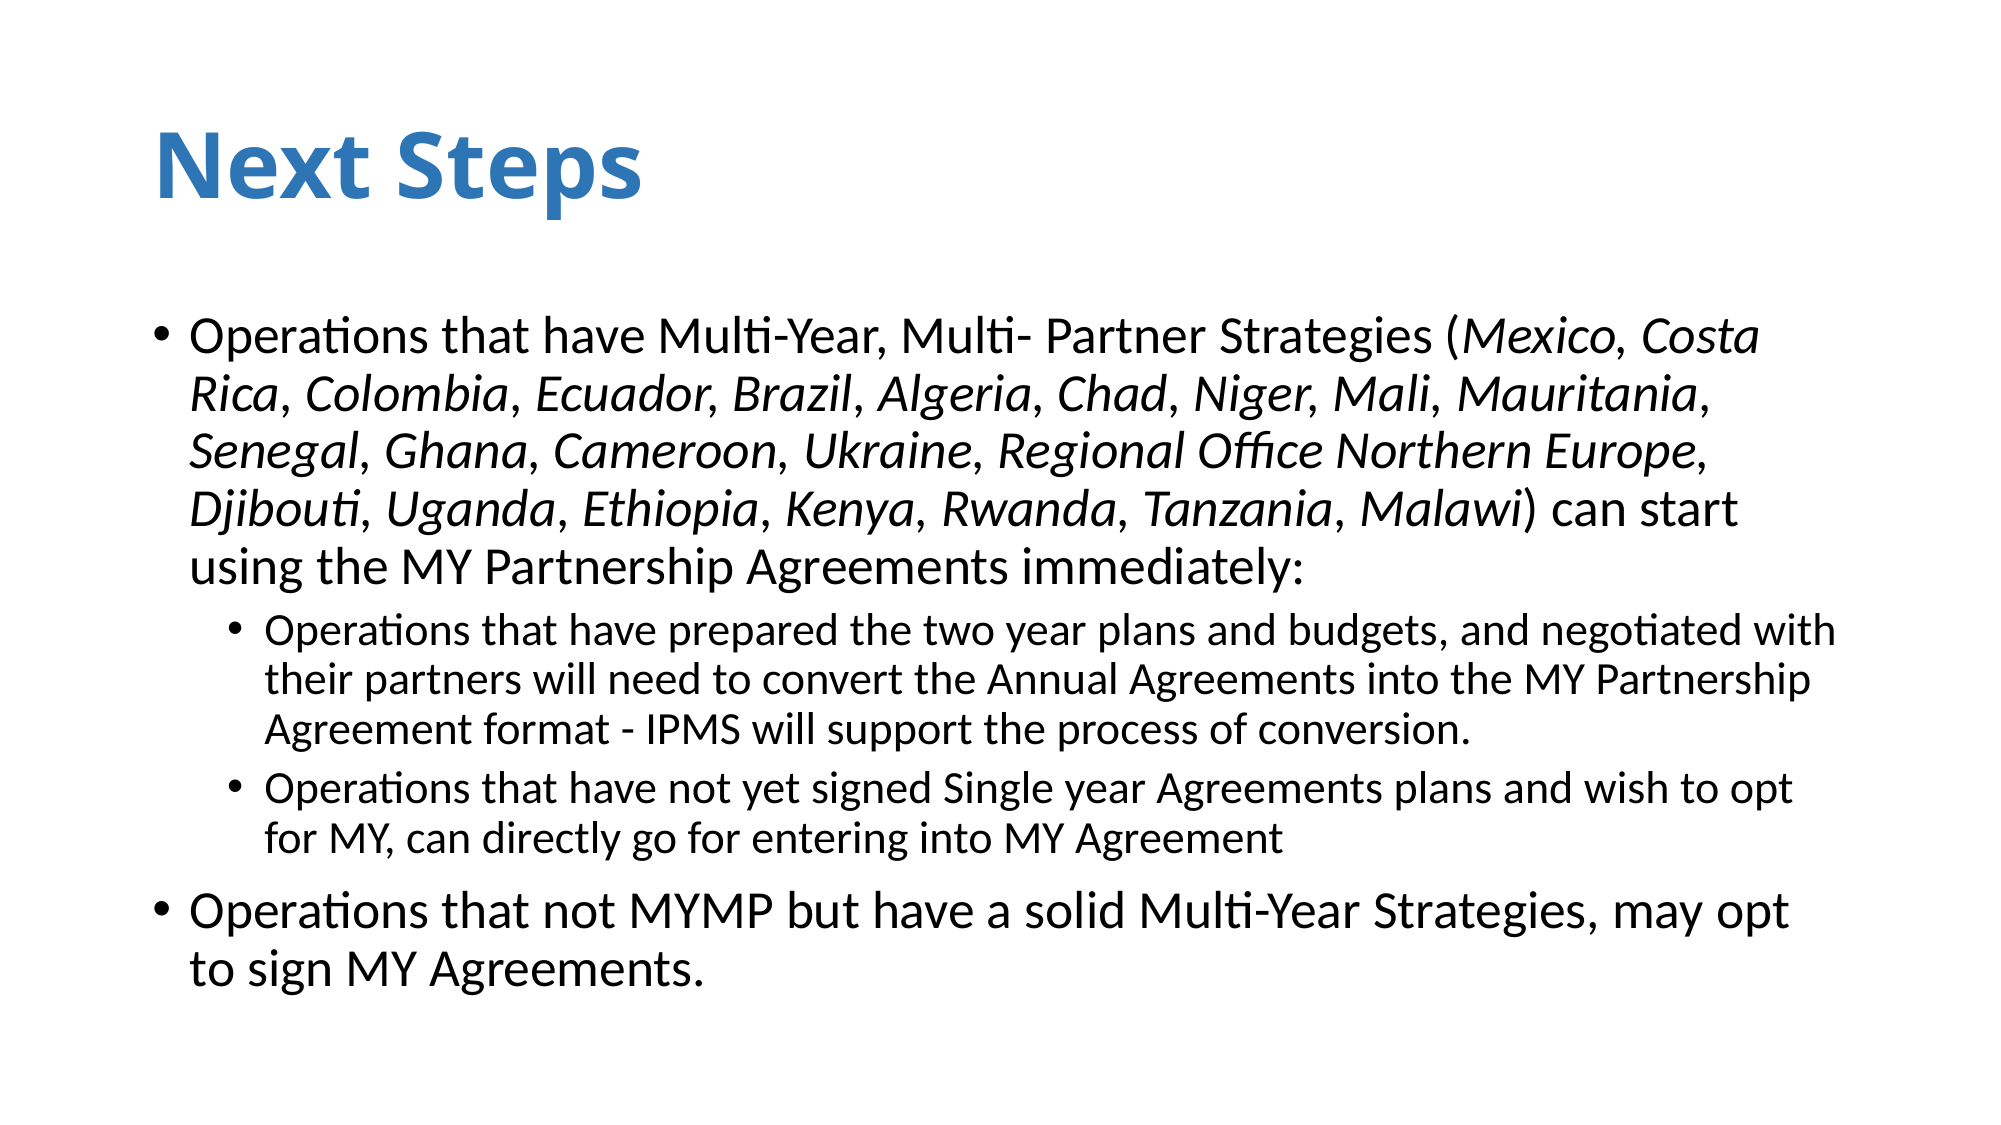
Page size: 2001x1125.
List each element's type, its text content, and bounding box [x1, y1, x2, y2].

list Operations that have Multi-Year, Multi- Partner Strategies (Mexico, Costa Rica, Colombia, Ecuador, Brazil, Algeria, Chad, Niger, Mali, Mauritania, Senegal, Ghana, Cameroon, Ukraine, Regional Office Northern Europe, Djibouti, Uganda, Ethiopia, Kenya, Rwanda, Tanzania, Malawi) can start using the MY Partnership Agreements immediately: Operations that have prepared the two year plans and budgets, and negotiated with their partners will need to convert the Annual Agreements into the MY Partnership Agreement format - IPMS will support the process of conversion. Operations that have not yet signed Single year Agreements plans and wish to opt for MY, can directly go for entering into MY Agreement Operations that not MYMP but have a solid Multi-Year Strategies, may opt to sign MY Agreements. [137, 299, 1863, 1014]
title Next Steps [137, 59, 1863, 278]
